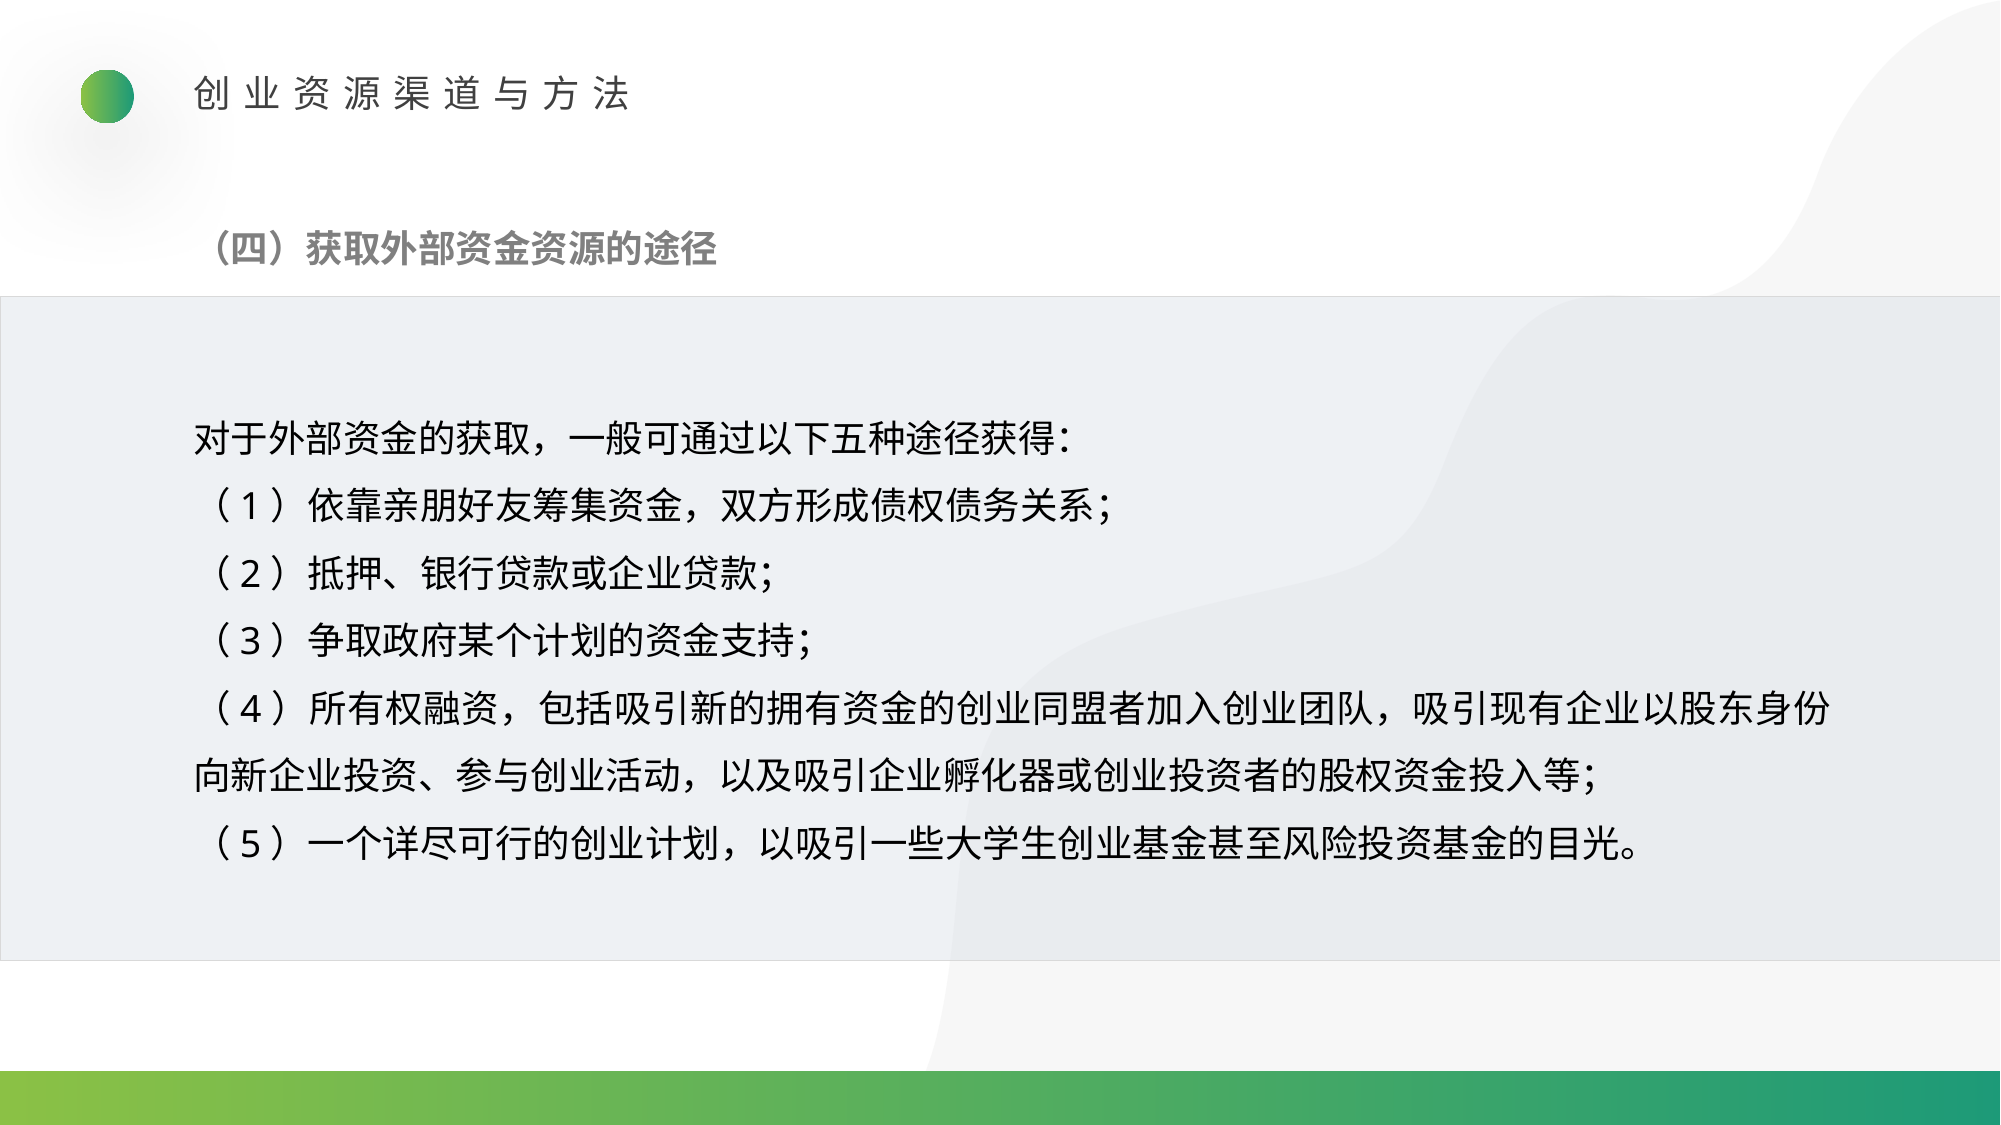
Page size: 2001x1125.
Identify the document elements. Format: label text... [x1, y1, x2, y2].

text_box 对于外部资金的获取，一般可通过以下五种途径获得： （1）依靠亲朋好友筹集资金，双方形成债权债务关系； （2）抵押、银行贷款或企业贷款； （3）争取政府某个计划的资金支持； （4）所有权融资，包括吸引新的拥有资金的创业同盟者加入创业团队，吸引现有企业以股东身份向新企业投资、参与创业活动，以及吸引企业孵化器或创业投资者的股权资金投入等； （5）一个详尽可行的创业计划，以吸引一些大学生创业基金甚至风险投资基金的目光。 [178, 384, 1846, 872]
text_box （四）获取外部资金资源的途径 [178, 217, 983, 278]
text_box [0, 295, 2000, 961]
text_box 创业资源渠道与方法 [178, 62, 749, 123]
